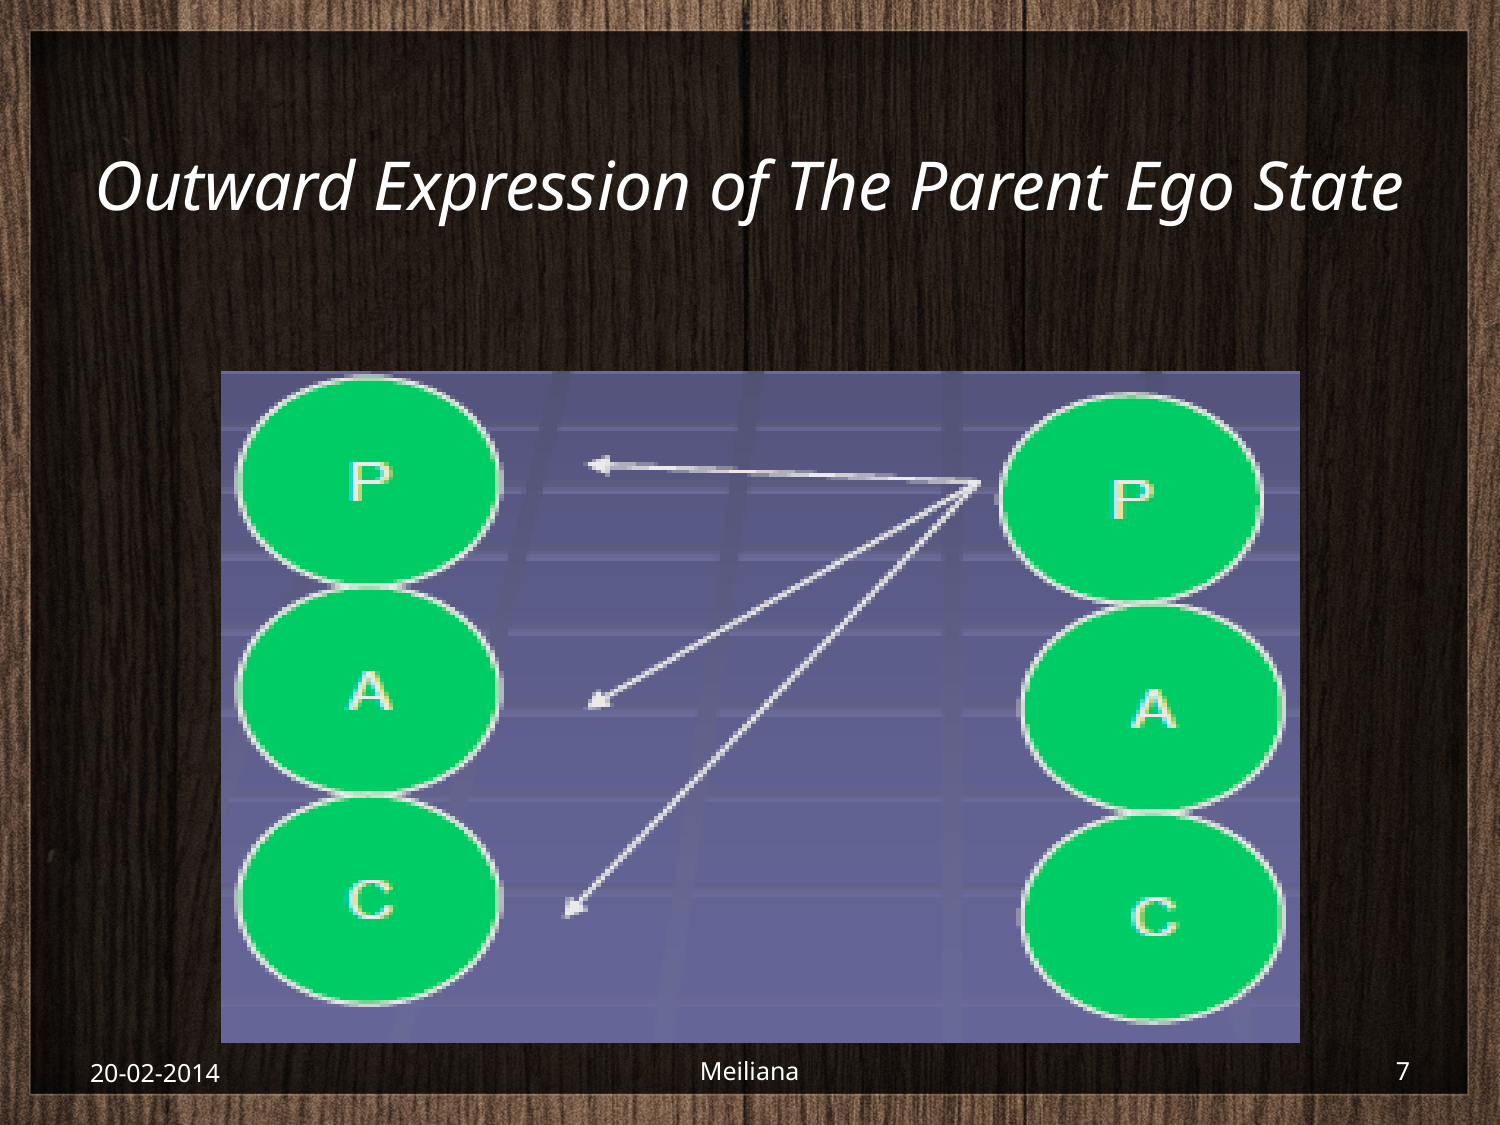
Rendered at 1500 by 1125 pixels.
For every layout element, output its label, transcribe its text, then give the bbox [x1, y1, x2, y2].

title Outward Expression of The Parent Ego State [75, 45, 1425, 233]
slide_number 7 [1074, 1042, 1425, 1103]
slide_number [75, 1042, 425, 1103]
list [221, 371, 1301, 1043]
picture [0, 0, 1500, 1125]
footer Meiliana [512, 1051, 988, 1103]
